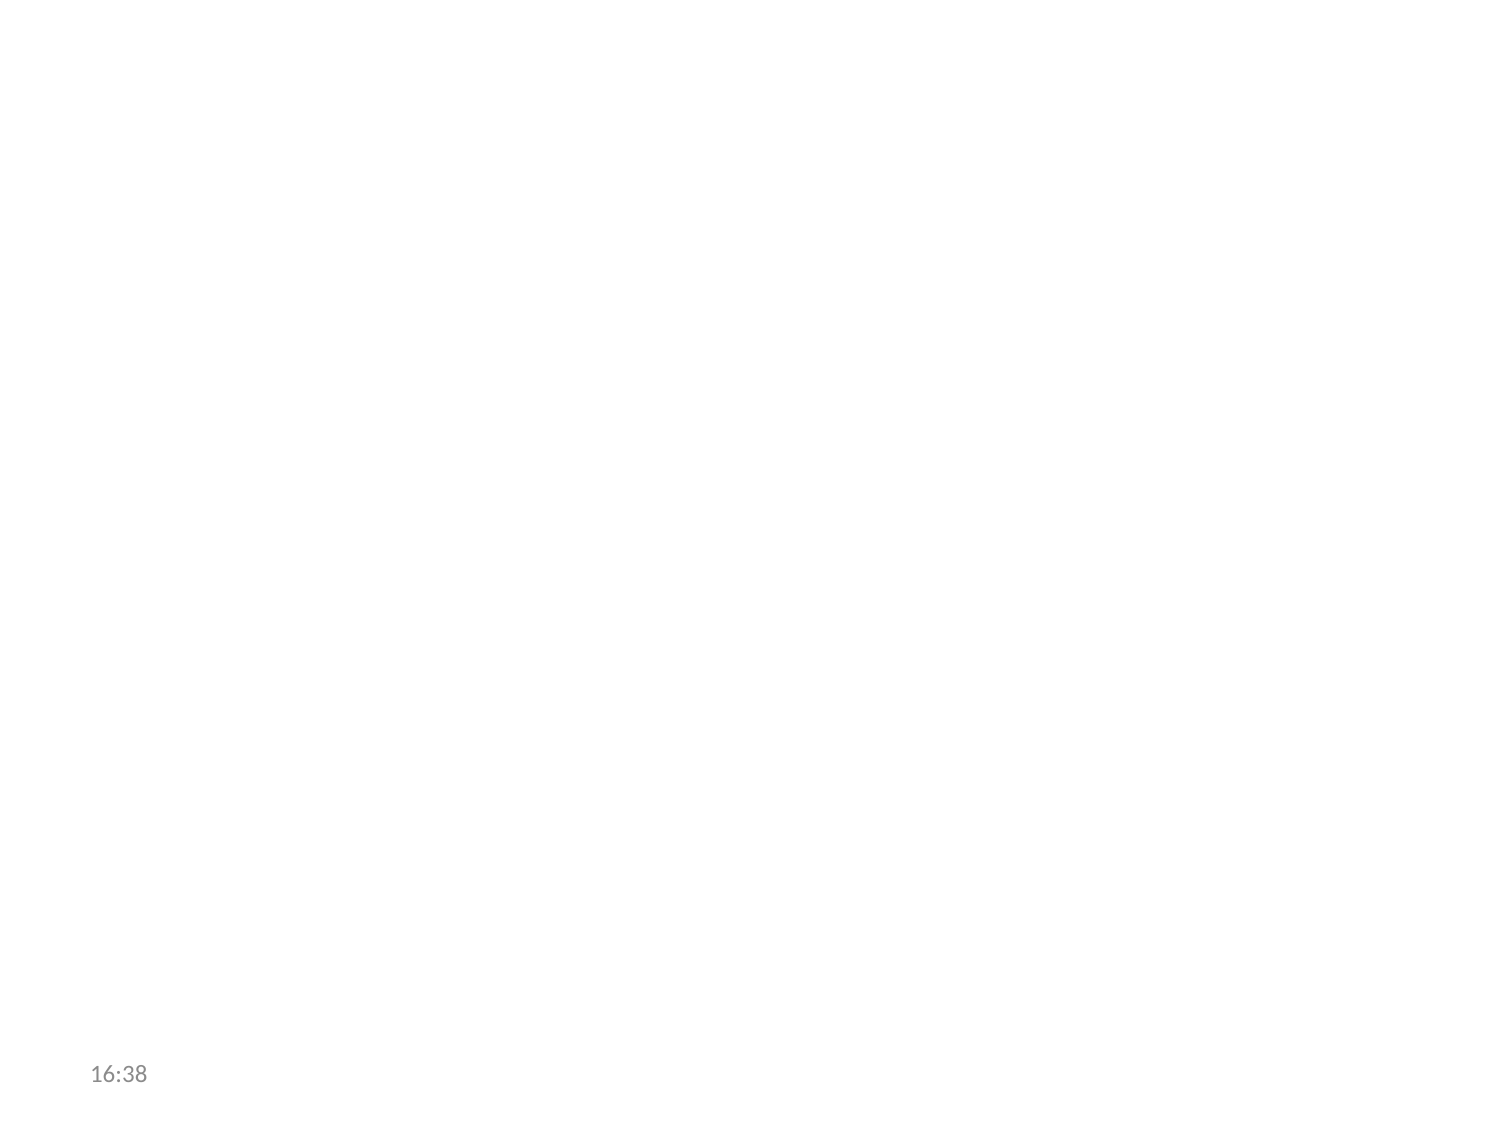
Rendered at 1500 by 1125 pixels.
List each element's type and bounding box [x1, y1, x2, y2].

slide_number [75, 1042, 425, 1103]
